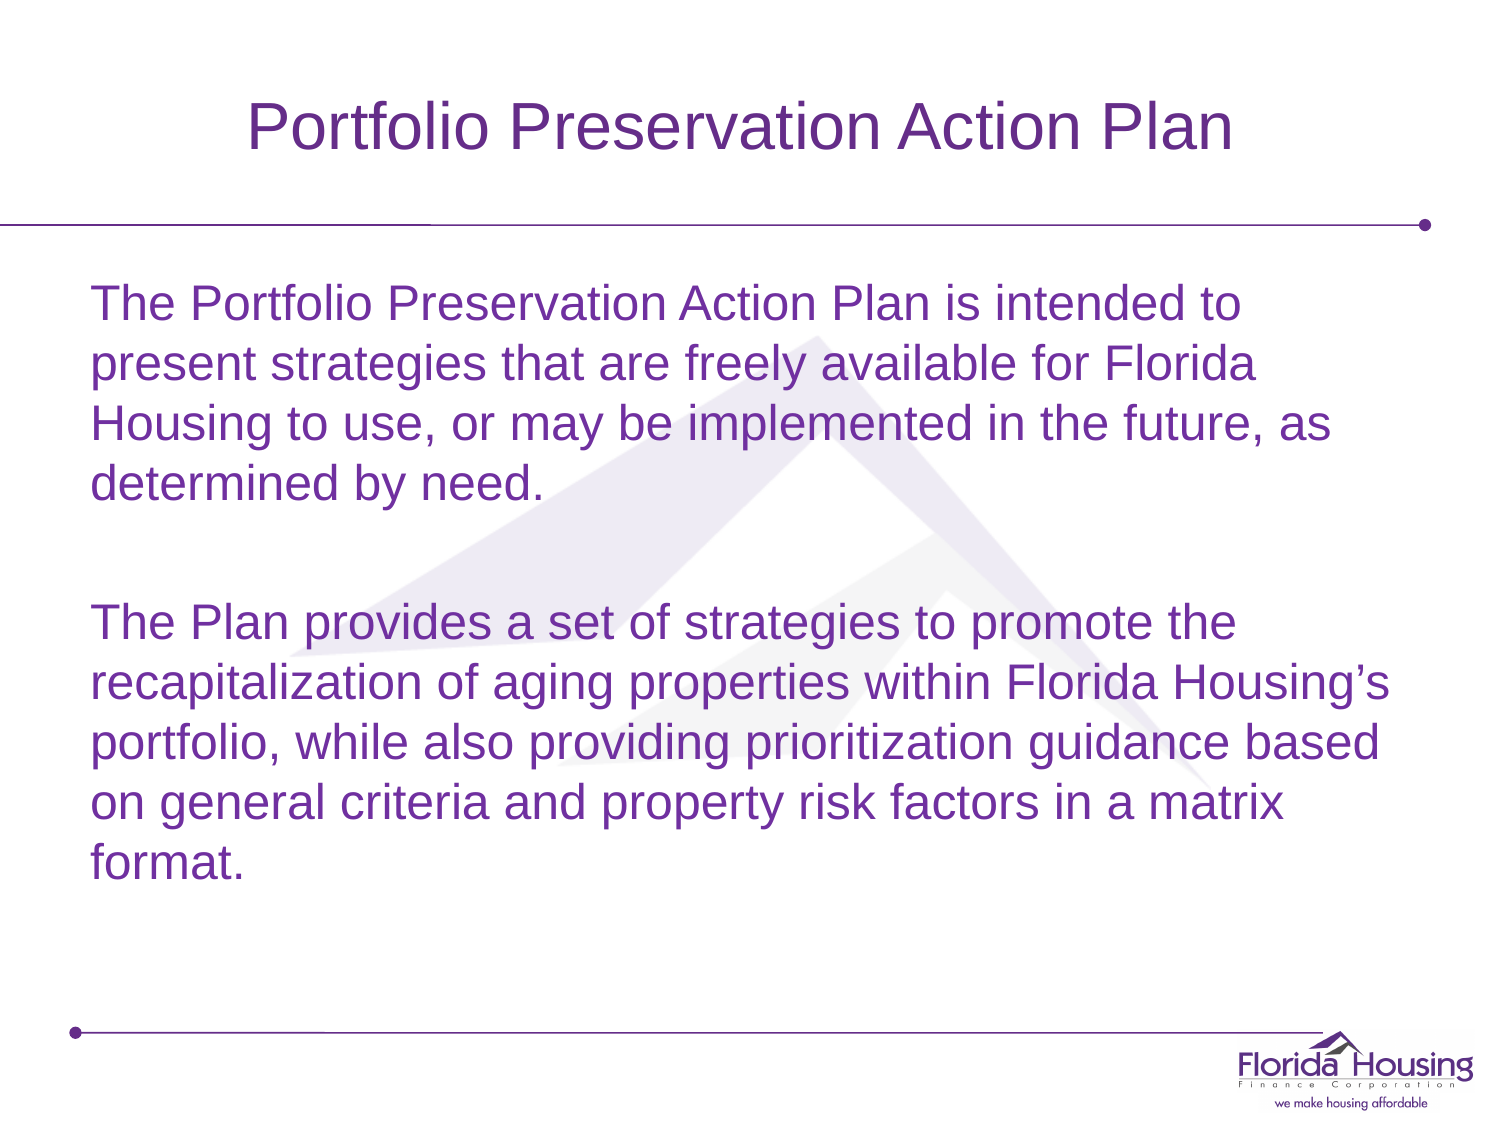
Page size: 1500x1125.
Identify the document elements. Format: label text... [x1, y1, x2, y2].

picture [1237, 1029, 1475, 1113]
title Portfolio Preservation Action Plan [75, 45, 1425, 200]
list The Portfolio Preservation Action Plan is intended to present strategies that are freely available for Florida Housing to use, or may be implemented in the future, as determined by need. The Plan provides a set of strategies to promote the recapitalization of aging properties within Florida Housing’s portfolio, while also providing prioritization guidance based on general criteria and property risk factors in a matrix format. [75, 262, 1425, 1025]
